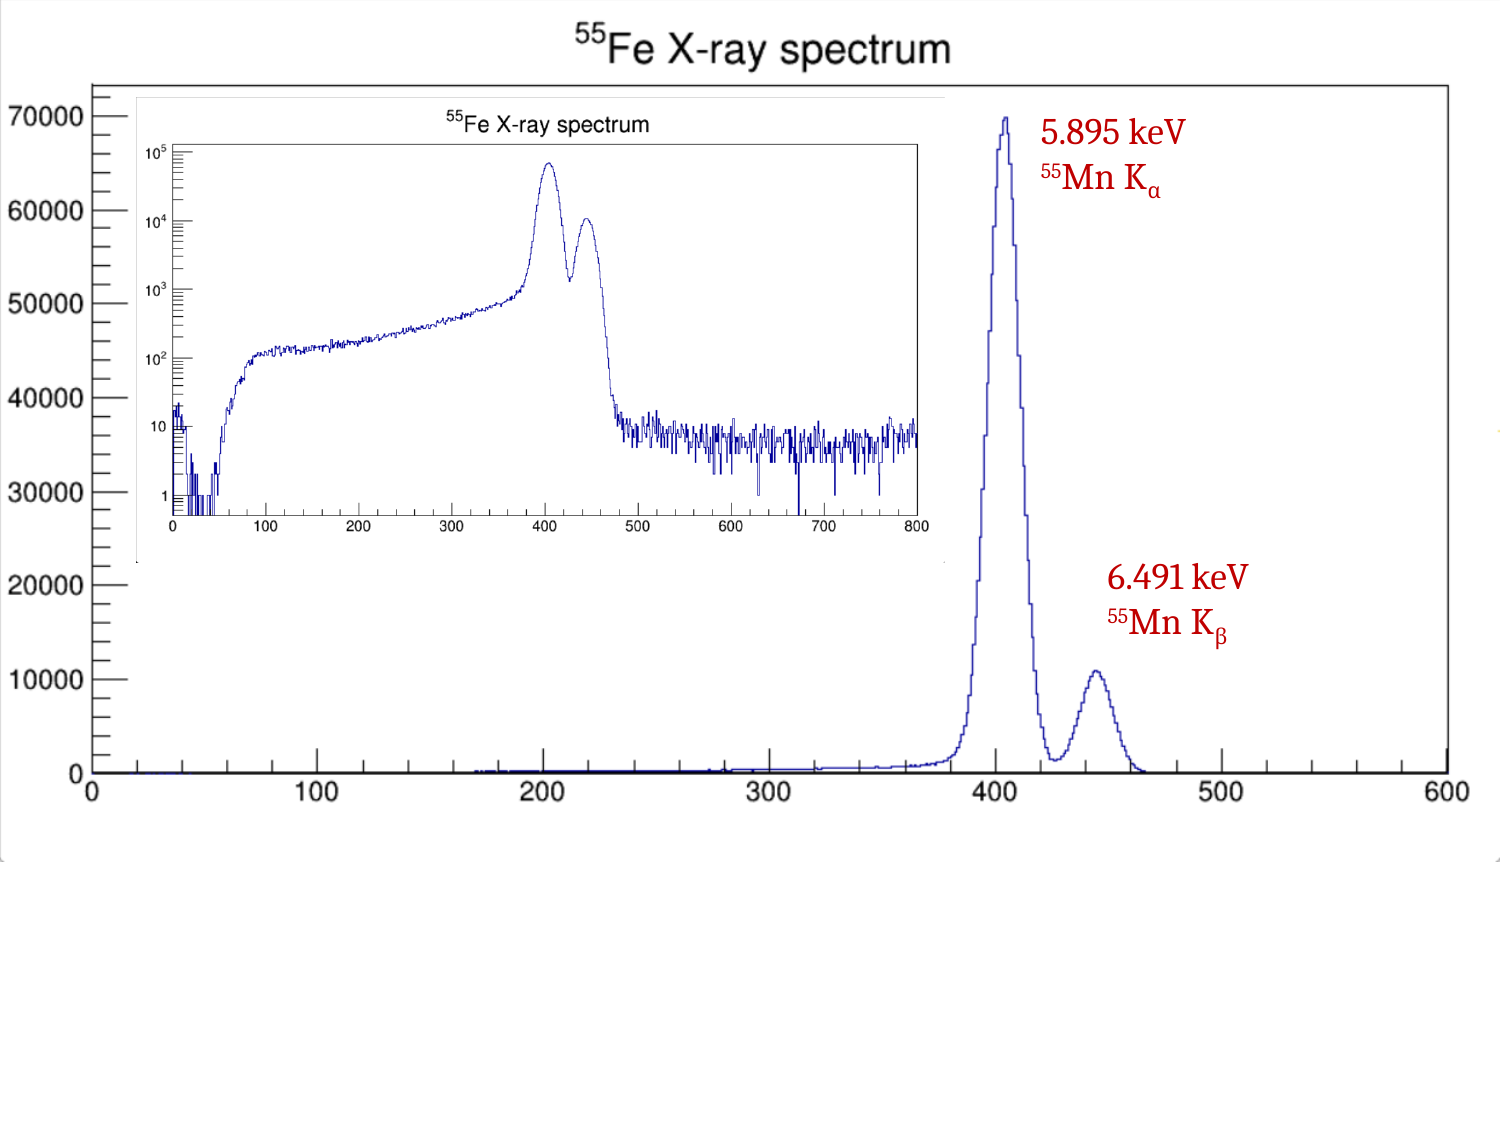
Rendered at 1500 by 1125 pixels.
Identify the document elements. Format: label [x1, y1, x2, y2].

picture [0, 0, 1500, 862]
